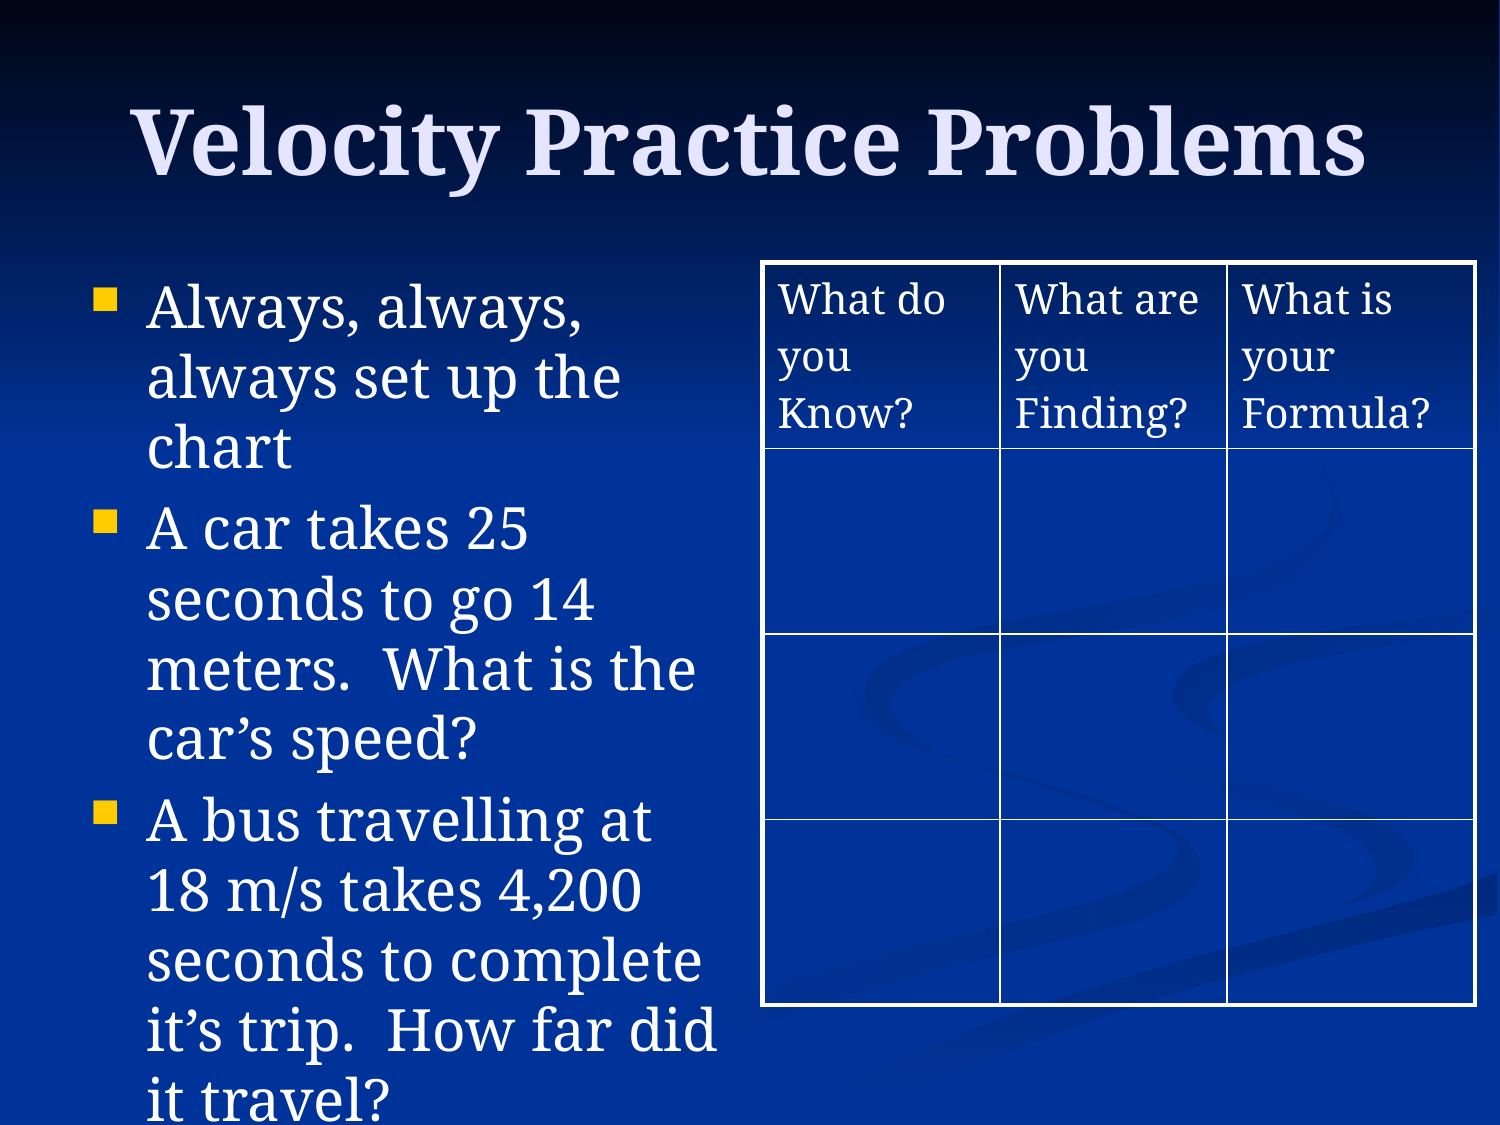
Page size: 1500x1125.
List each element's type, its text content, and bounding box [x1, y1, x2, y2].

table_header What is your Formula? [1228, 265, 1473, 448]
table_cell [765, 635, 999, 819]
table_cell [1228, 820, 1473, 1003]
list Always, always, always set up the chart A car takes 25 seconds to go 14 meters. What is the car’s speed? A bus travelling at 18 m/s takes 4,200 seconds to complete it’s trip. How far did it travel? [74, 262, 738, 1006]
table_cell [1001, 449, 1226, 633]
table_cell [765, 449, 999, 633]
table_cell [1228, 449, 1473, 633]
table_header What do you Know? [765, 265, 999, 448]
table_header What are you Finding? [1001, 265, 1226, 448]
table_cell [1001, 820, 1226, 1003]
title Velocity Practice Problems [74, 44, 1426, 233]
table_cell [1228, 635, 1473, 819]
table_cell [765, 820, 999, 1003]
table_cell [1001, 635, 1226, 819]
